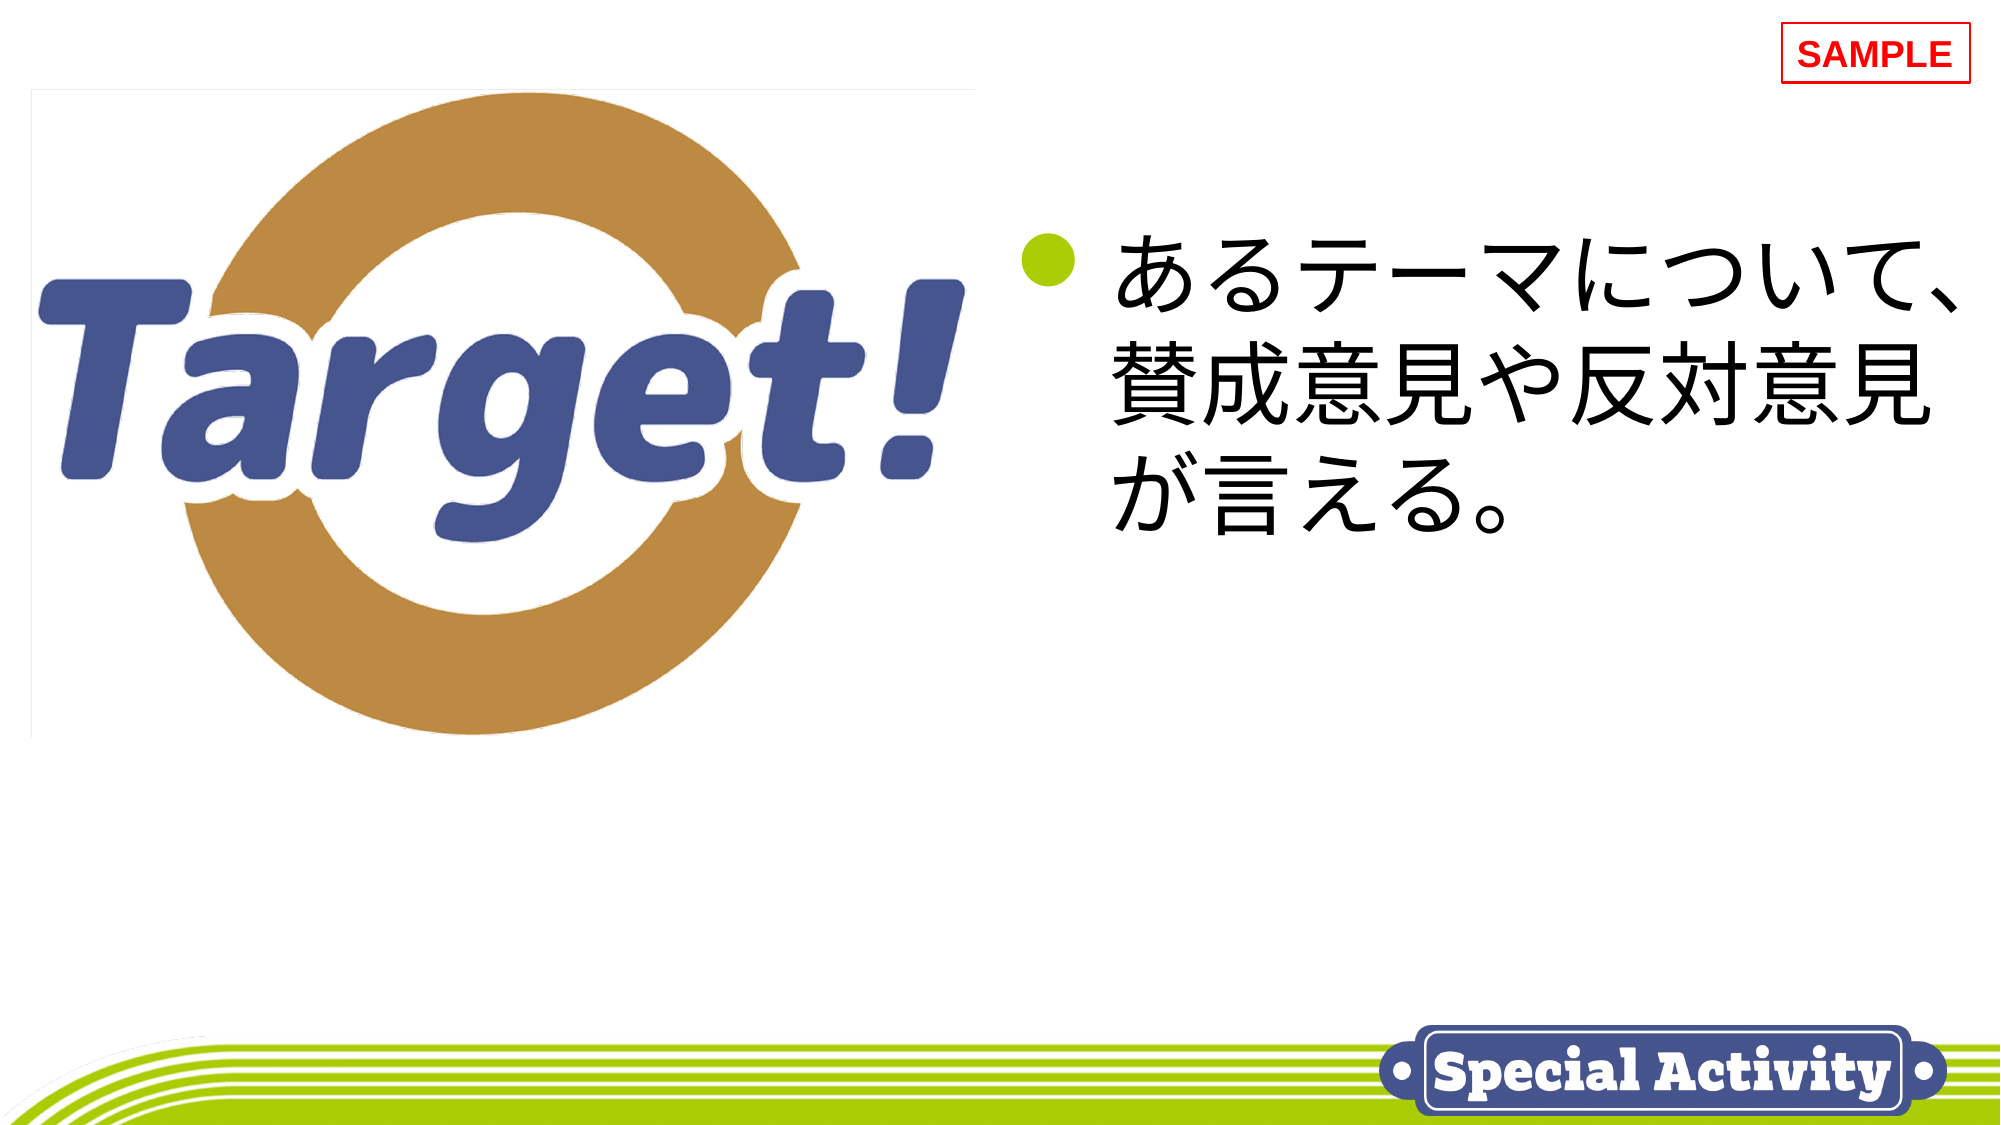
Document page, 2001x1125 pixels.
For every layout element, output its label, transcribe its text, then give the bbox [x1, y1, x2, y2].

text_box SAMPLE [1782, 22, 1971, 83]
picture [30, 88, 975, 737]
list あるテーマについて、賛成意見や反対意見が言える。 [999, 209, 1977, 1037]
picture [2, 1036, 1999, 1125]
